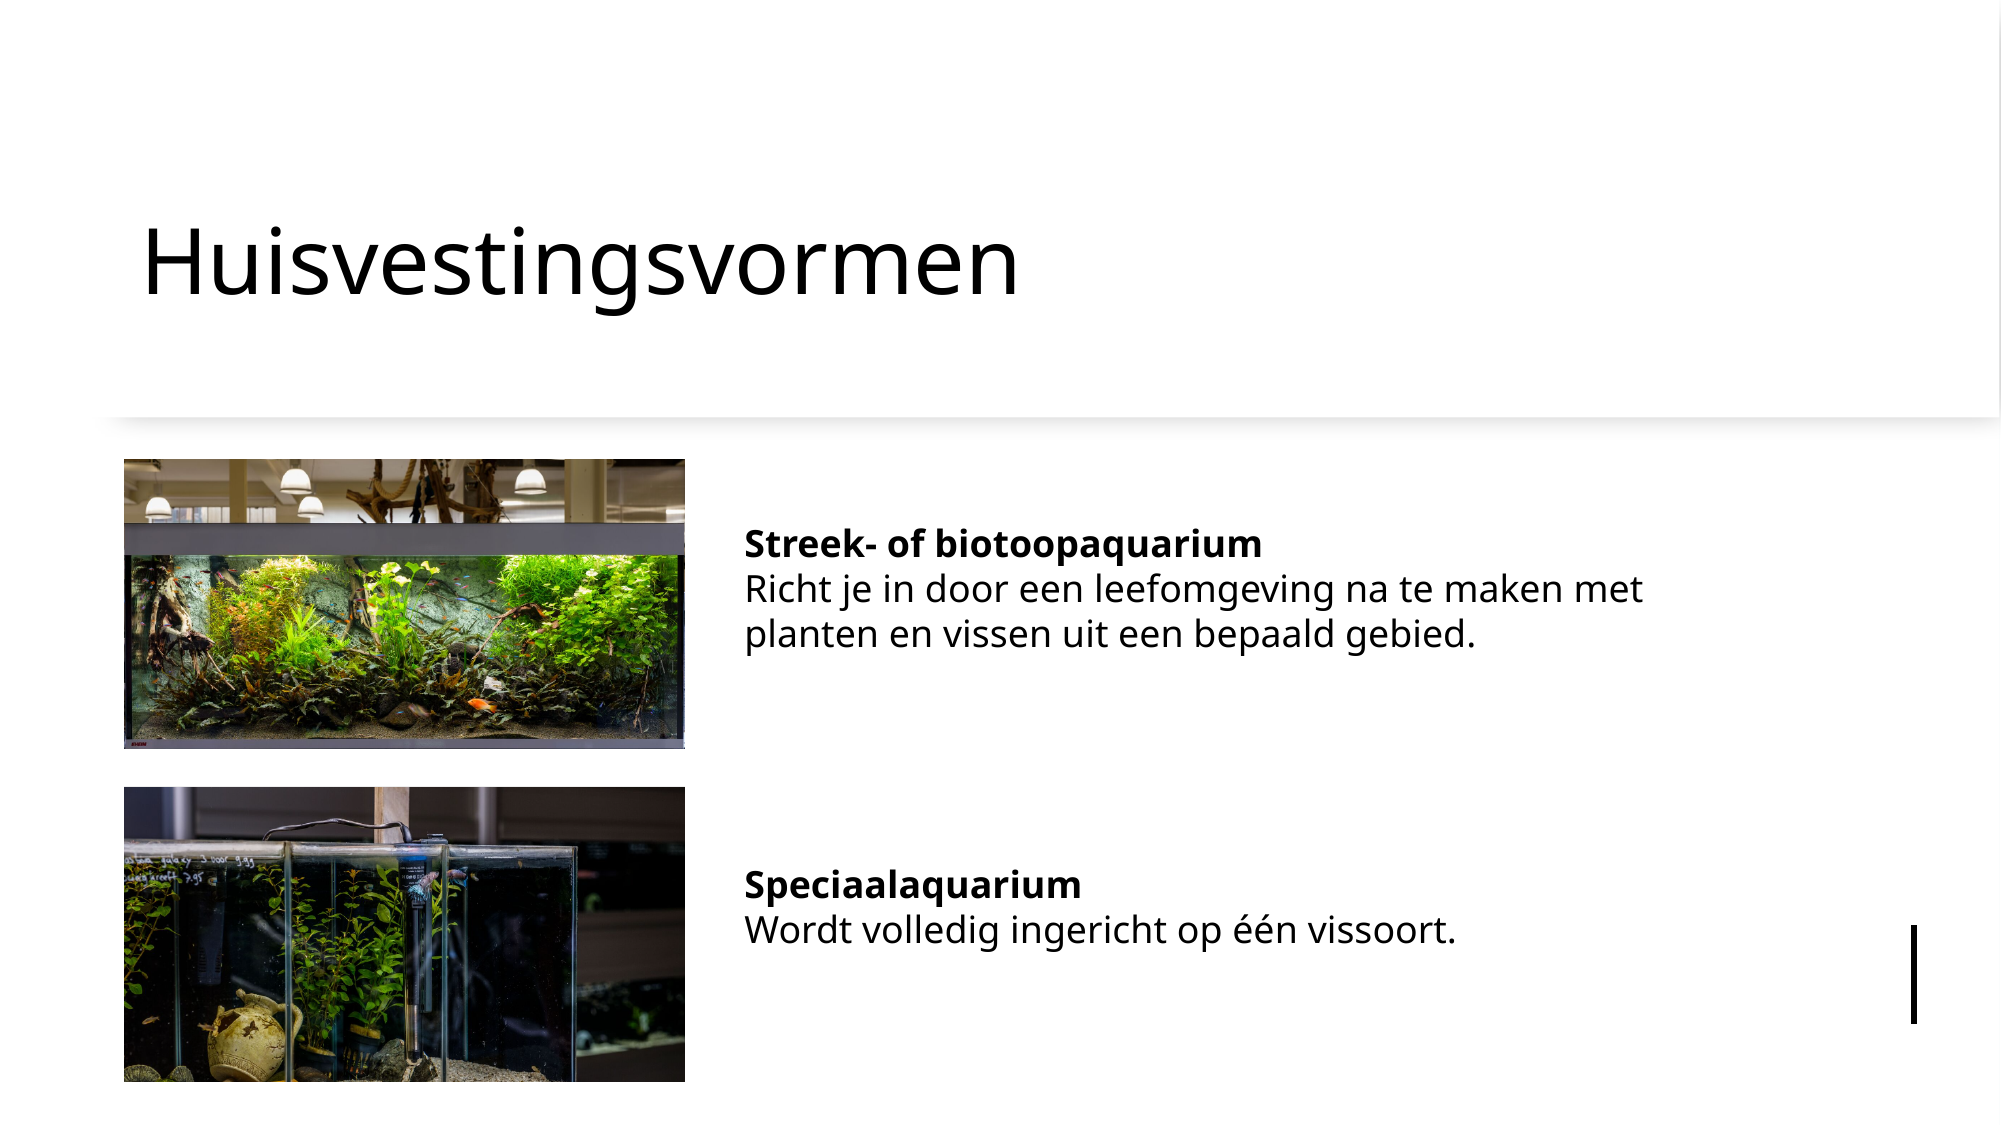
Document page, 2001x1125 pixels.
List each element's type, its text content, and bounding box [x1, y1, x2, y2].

title Huisvestingsvormen [124, 140, 1828, 376]
text_box Streek- of biotoopaquarium Richt je in door een leefomgeving na te maken met planten en vissen uit een bepaald gebied. [729, 512, 1730, 662]
picture [124, 786, 685, 1082]
text_box Speciaalaquarium Wordt volledig ingericht op één vissoort. [729, 853, 1730, 959]
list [124, 459, 685, 749]
